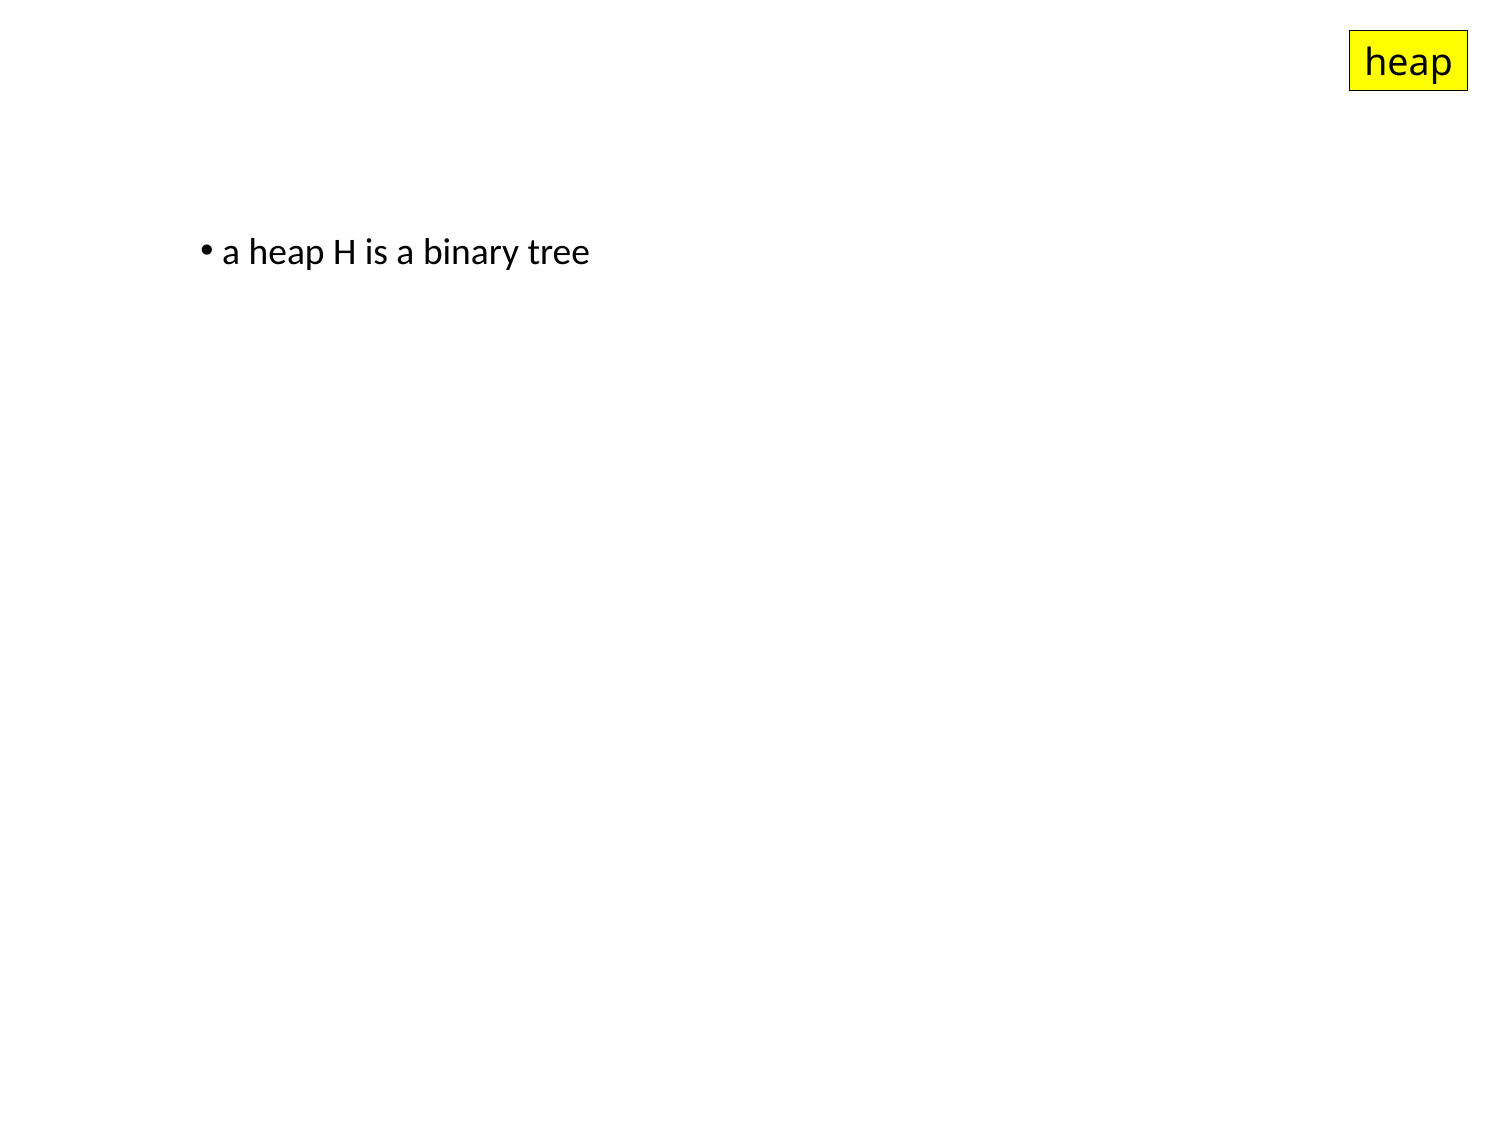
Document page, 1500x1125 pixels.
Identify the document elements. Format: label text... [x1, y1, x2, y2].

text_box heap [1349, 30, 1468, 91]
text_box a heap H is a binary tree [185, 219, 614, 280]
